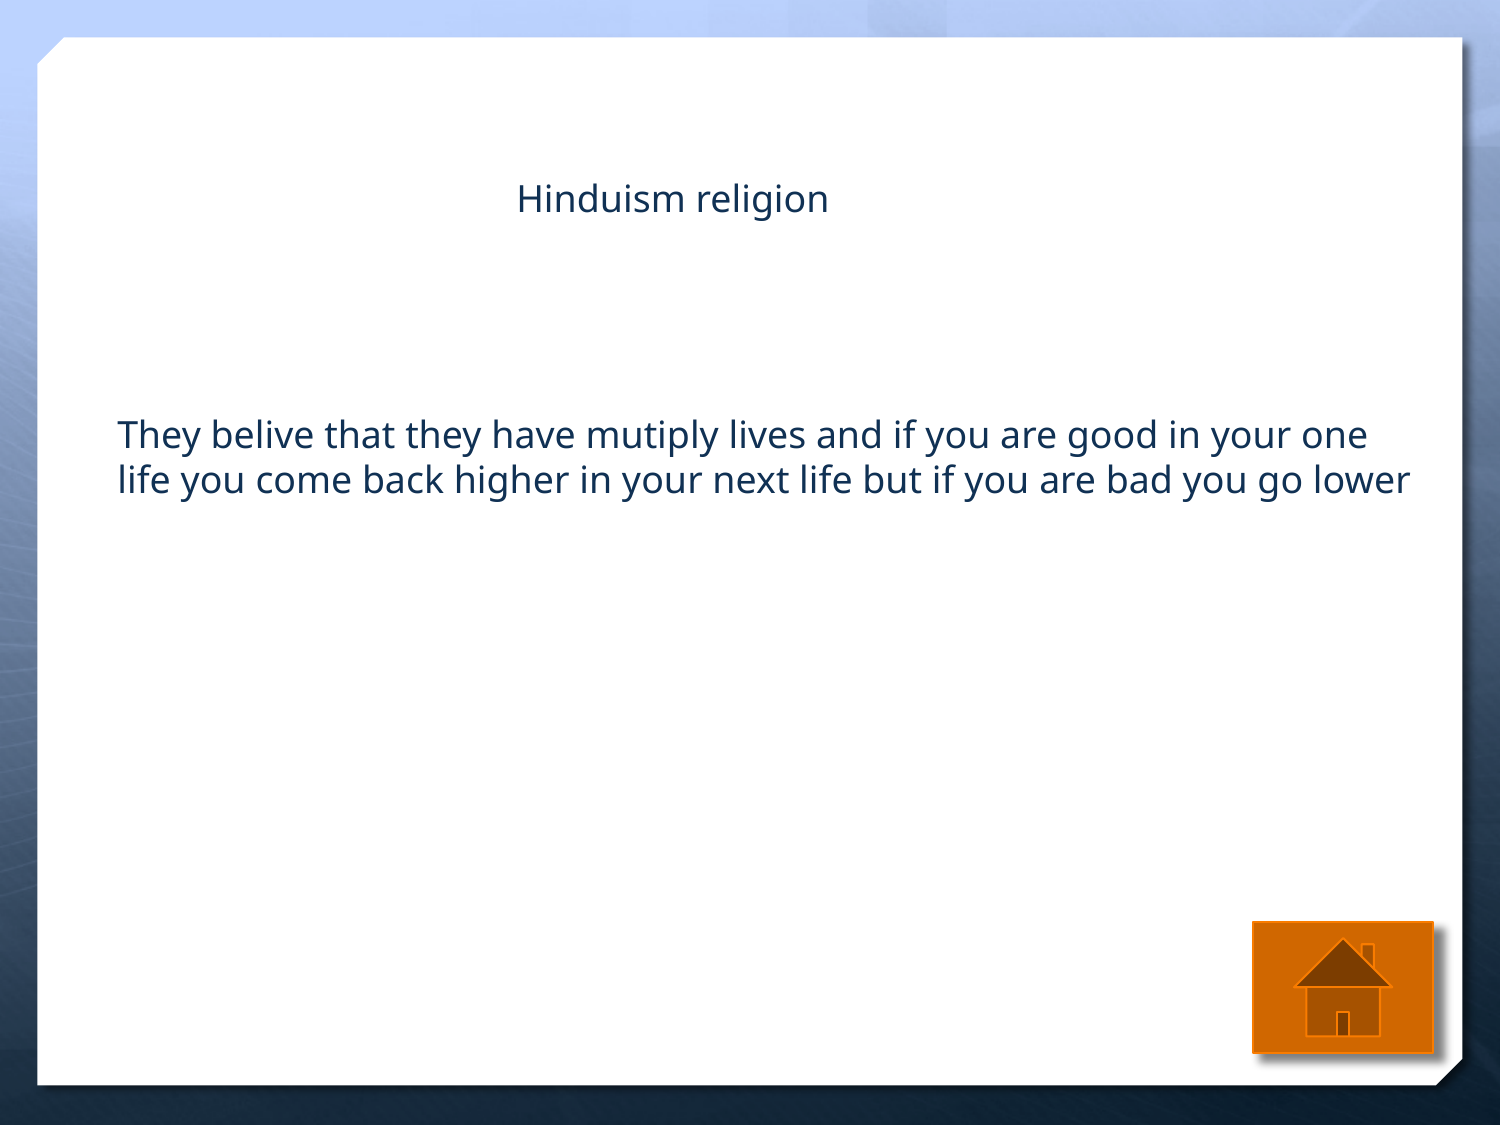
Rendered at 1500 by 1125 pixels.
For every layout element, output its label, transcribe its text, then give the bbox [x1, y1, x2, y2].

text_box They belive that they have mutiply lives and if you are good in your one life you come back higher in your next life but if you are bad you go lower [102, 403, 1446, 509]
text_box Hinduism religion [501, 167, 855, 227]
text_box [1252, 921, 1434, 1054]
